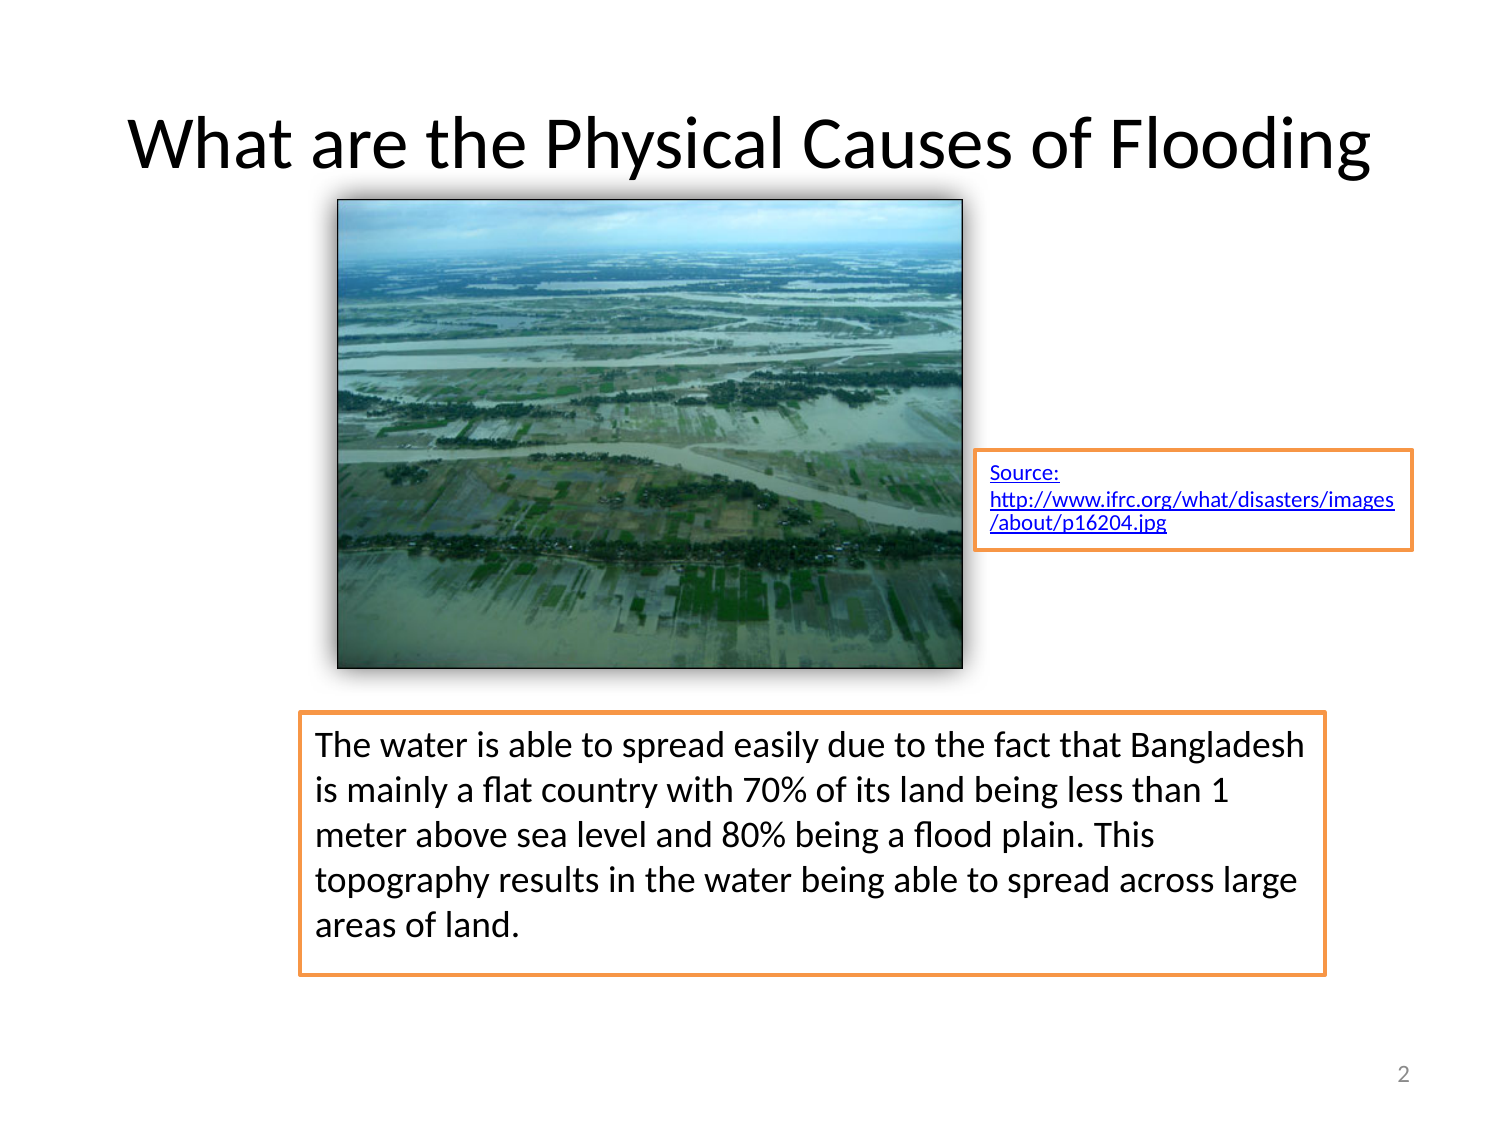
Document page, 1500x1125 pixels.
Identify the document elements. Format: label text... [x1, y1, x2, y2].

picture [337, 199, 963, 669]
title What are the Physical Causes of Flooding [75, 45, 1425, 233]
text_box The water is able to spread easily due to the fact that Bangladesh is mainly a flat country with 70% of its land being less than 1 meter above sea level and 80% being a flood plain. This topography results in the water being able to spread across large areas of land. [298, 710, 1327, 977]
text_box Source: http://www.ifrc.org/what/disasters/images/about/p16204.jpg [973, 448, 1414, 552]
slide_number 2 [1074, 1042, 1425, 1103]
